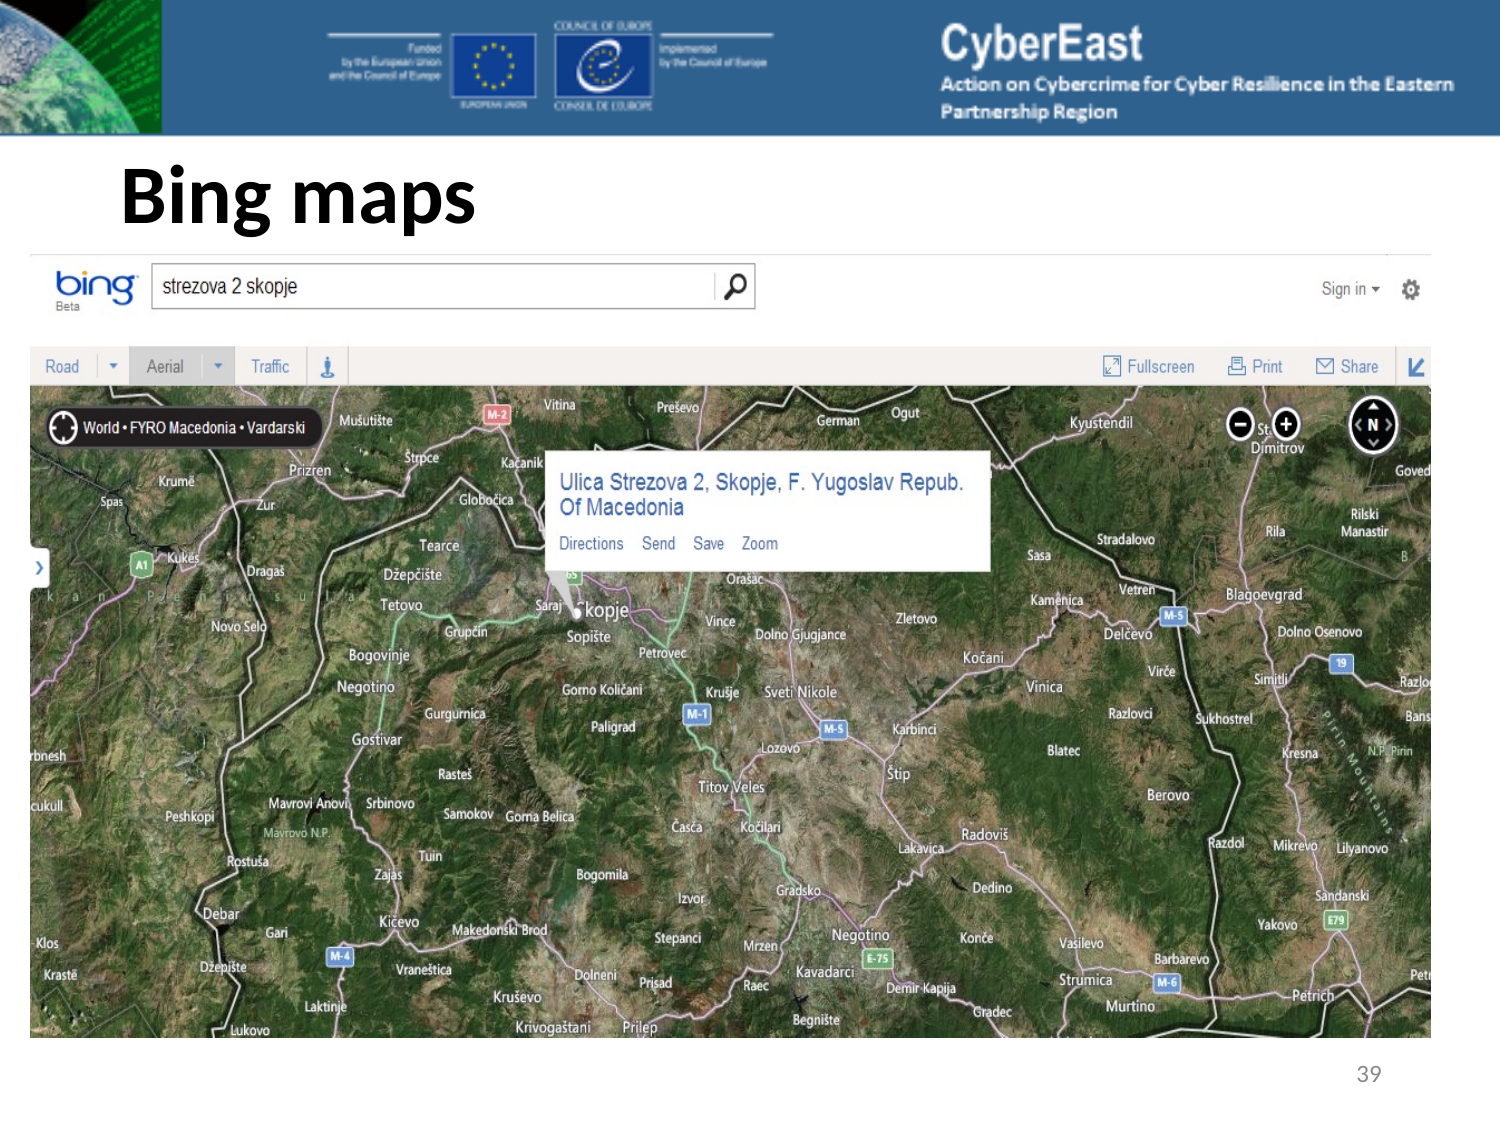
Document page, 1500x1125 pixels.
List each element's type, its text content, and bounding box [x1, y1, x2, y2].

picture [0, 0, 1500, 1125]
slide_number 39 [1059, 1042, 1397, 1103]
title Bing maps [105, 87, 1400, 254]
